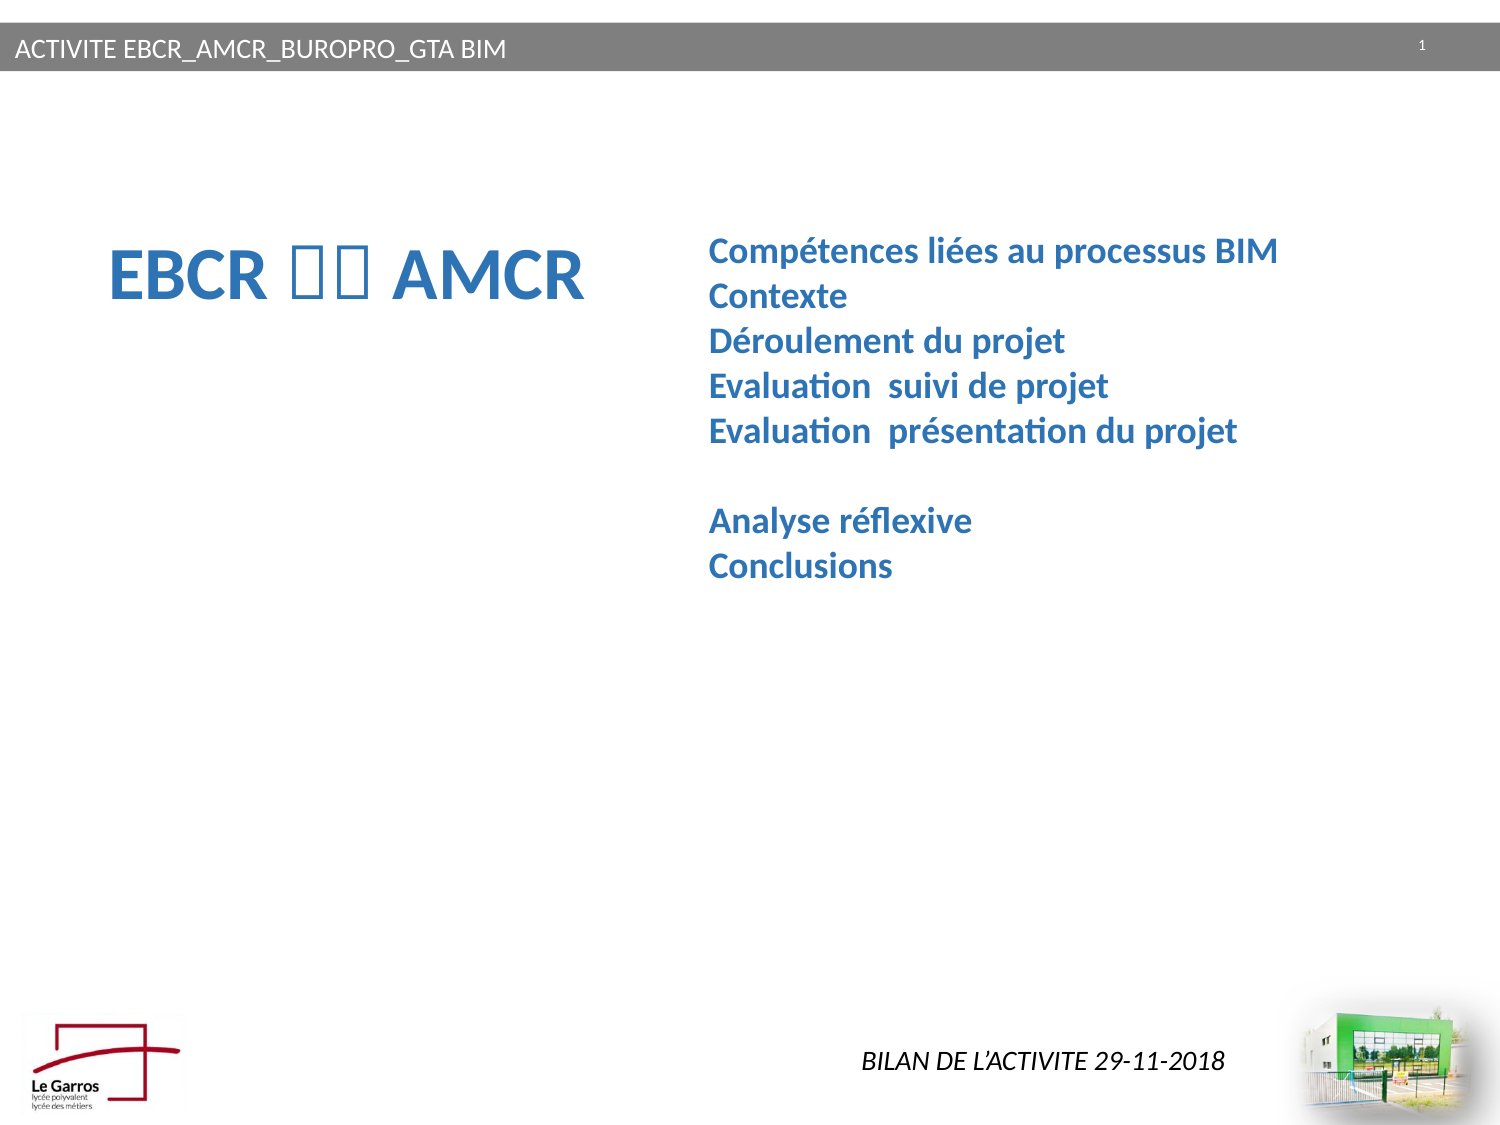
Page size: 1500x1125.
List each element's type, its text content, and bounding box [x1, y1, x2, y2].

picture [21, 1013, 185, 1115]
picture [1323, 1023, 1451, 1098]
text_box Compétences liées au processus BIM Contexte Déroulement du projet Evaluation suivi de projet Evaluation présentation du projet Analyse réflexive Conclusions [693, 218, 1388, 594]
text_box EBCR  AMCR [0, 217, 694, 322]
